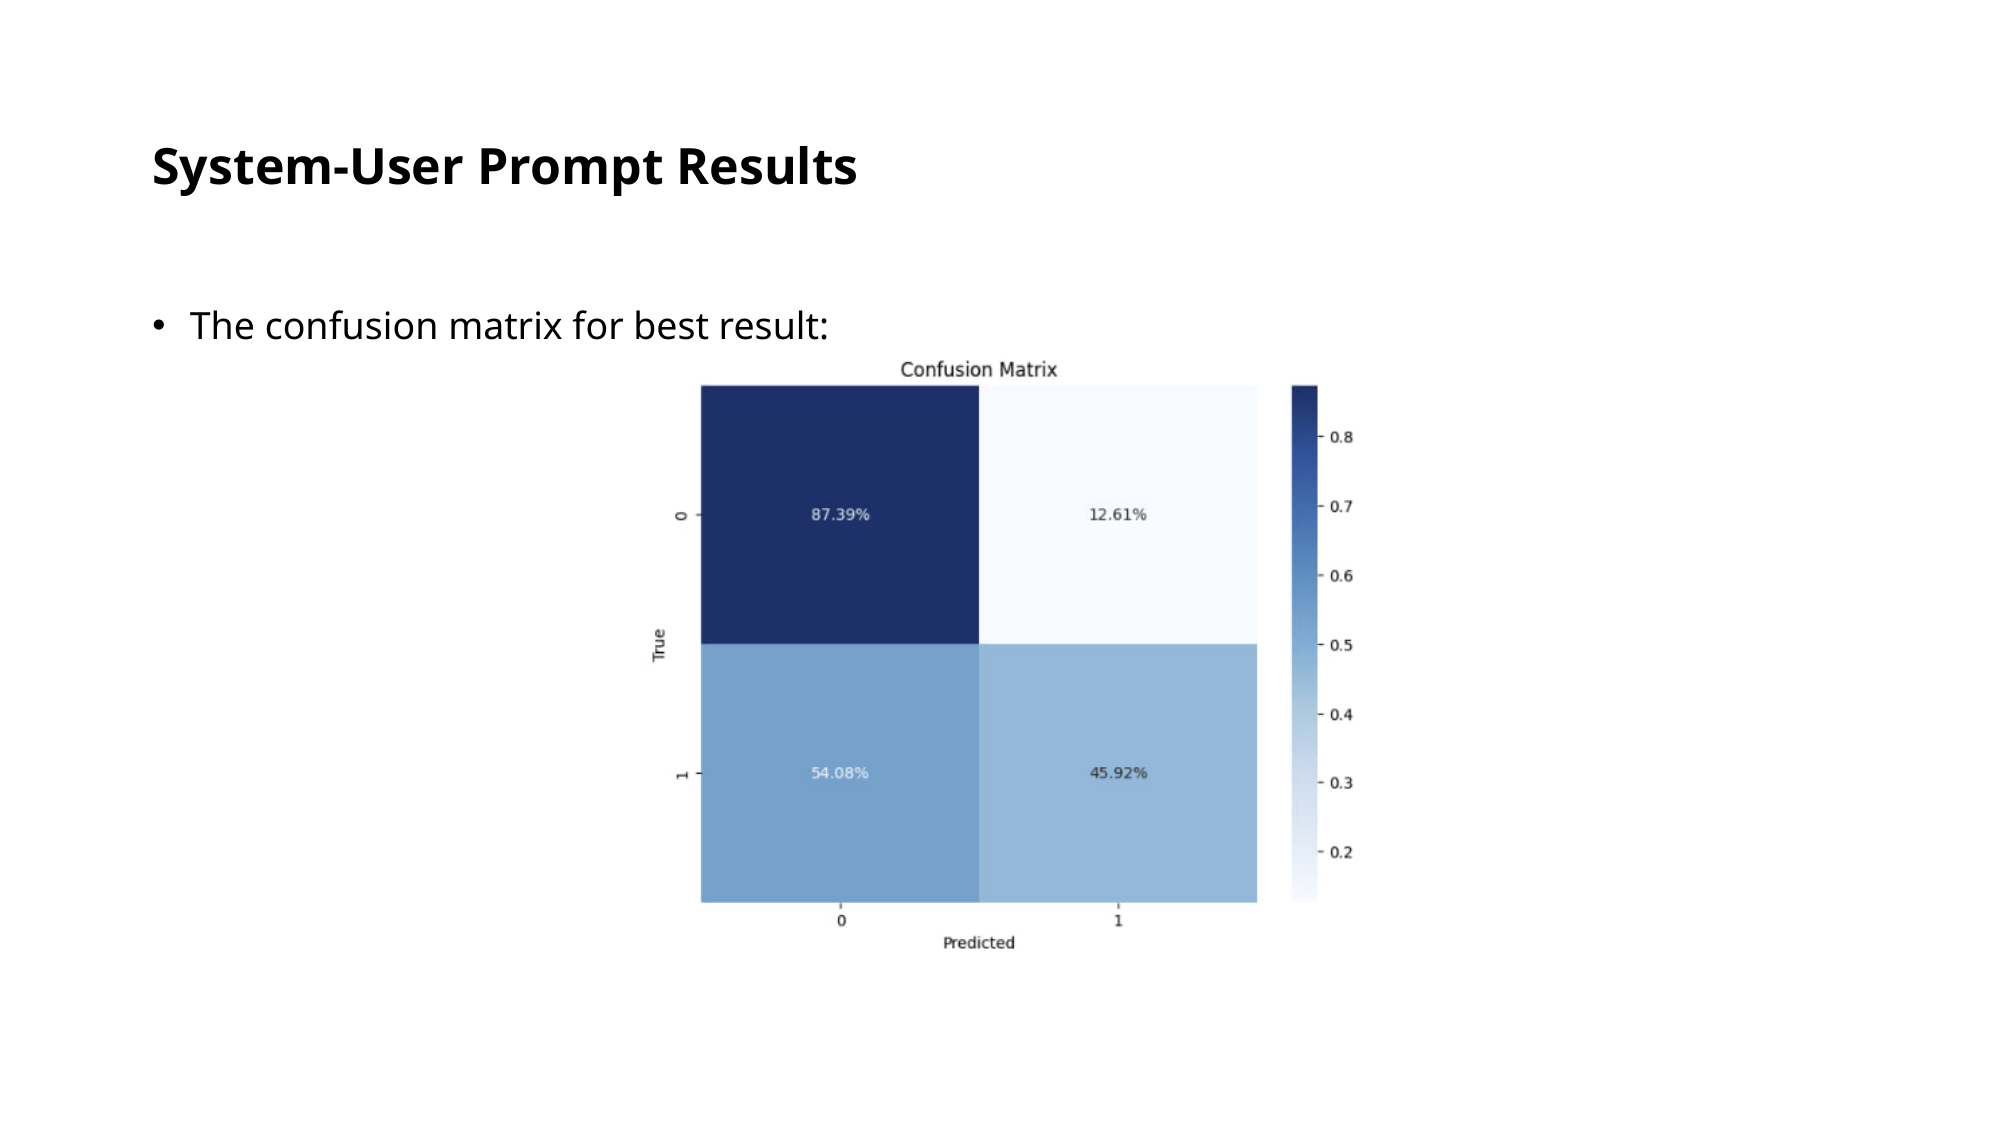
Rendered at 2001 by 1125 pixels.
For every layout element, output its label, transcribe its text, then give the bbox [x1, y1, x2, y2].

picture [642, 358, 1358, 955]
list The confusion matrix for best result: [137, 299, 1863, 1014]
title System-User Prompt Results [137, 59, 1863, 278]
